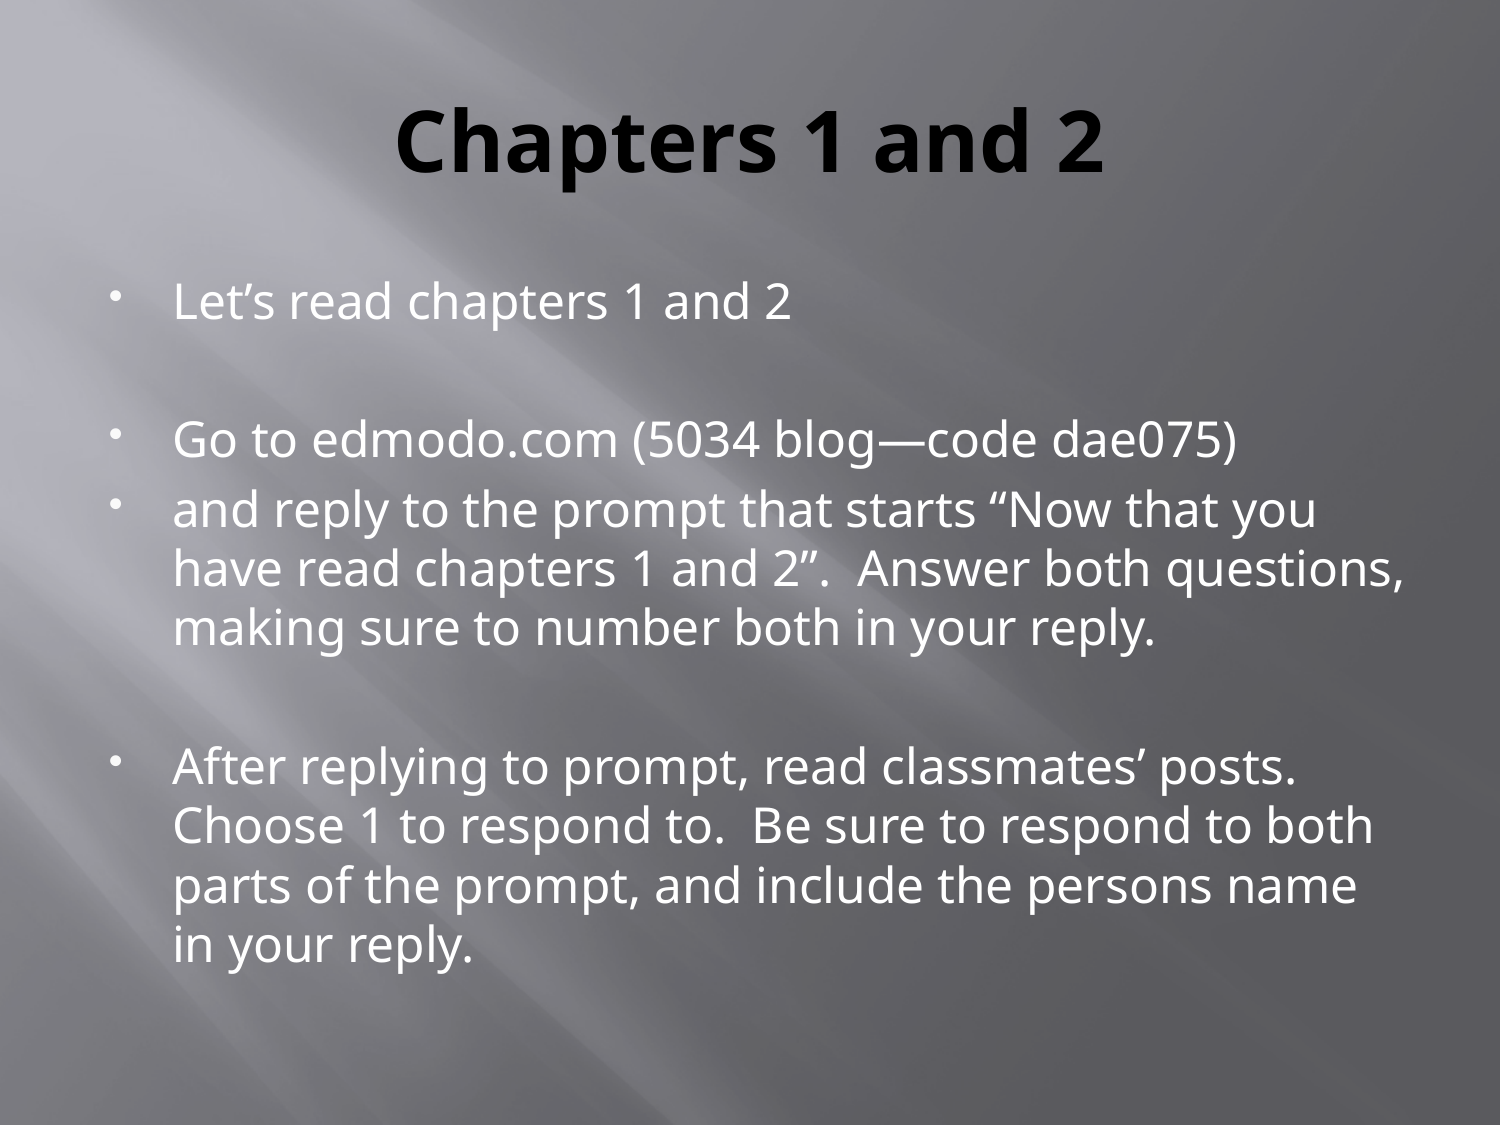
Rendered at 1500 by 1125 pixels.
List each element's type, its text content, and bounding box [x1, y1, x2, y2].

list Let’s read chapters 1 and 2 Go to edmodo.com (5034 blog—code dae075) and reply to the prompt that starts “Now that you have read chapters 1 and 2”. Answer both questions, making sure to number both in your reply. After replying to prompt, read classmates’ posts. Choose 1 to respond to. Be sure to respond to both parts of the prompt, and include the persons name in your reply. [75, 262, 1425, 1035]
title Chapters 1 and 2 [75, 45, 1425, 233]
